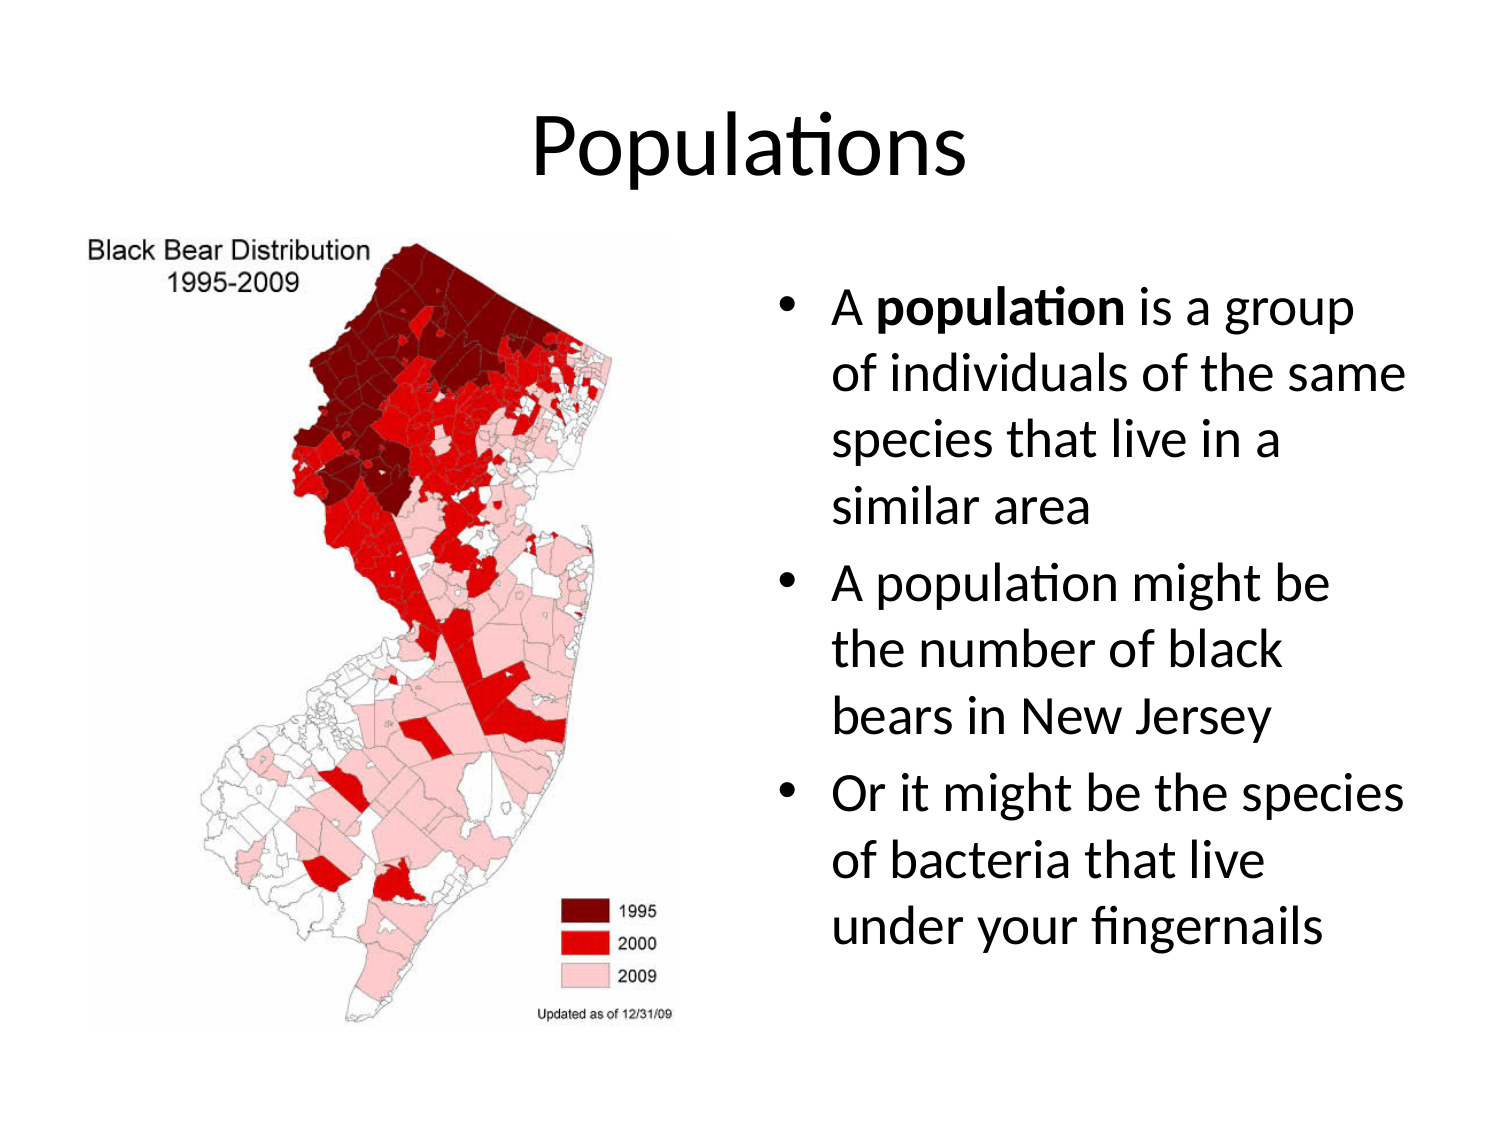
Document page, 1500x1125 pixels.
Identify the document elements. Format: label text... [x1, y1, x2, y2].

picture [87, 237, 676, 1027]
title Populations [75, 45, 1425, 233]
list A population is a group of individuals of the same species that live in a similar area A population might be the number of black bears in New Jersey Or it might be the species of bacteria that live under your fingernails [762, 262, 1425, 1005]
